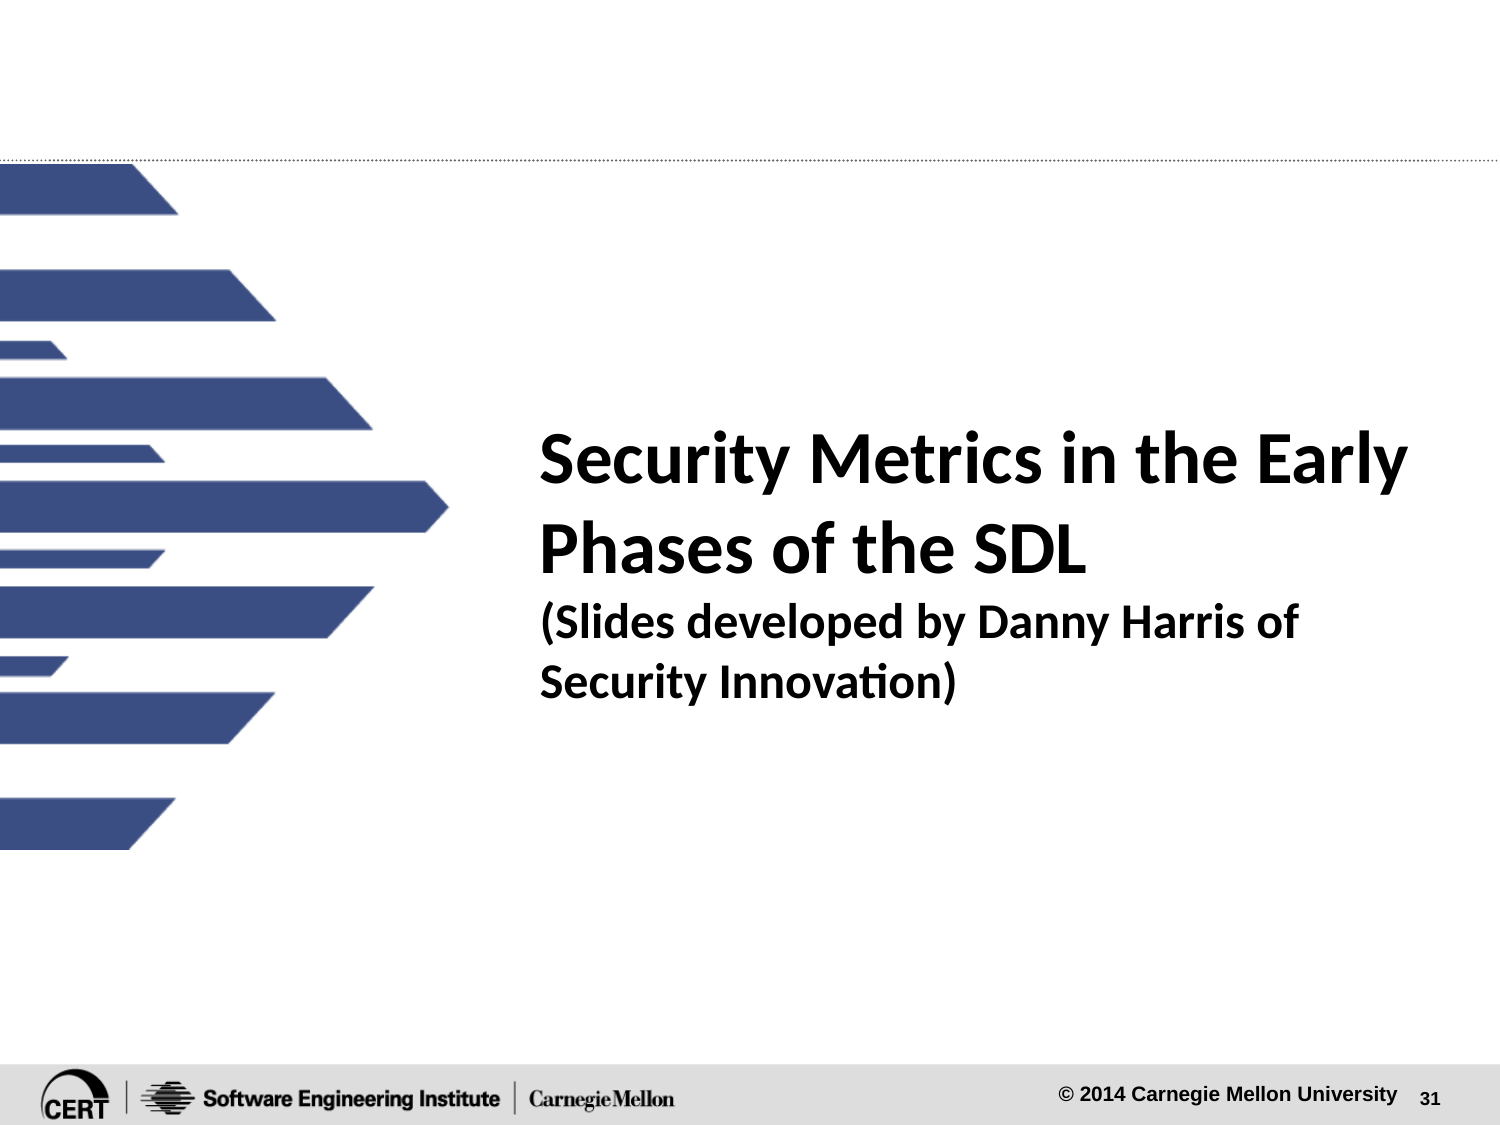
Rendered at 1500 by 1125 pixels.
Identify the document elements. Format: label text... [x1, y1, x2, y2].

picture [24, 1065, 688, 1125]
text_box Security Metrics in the Early Phases of the SDL (Slides developed by Danny Harris of Security Innovation) [525, 399, 1475, 717]
picture [0, 164, 450, 851]
